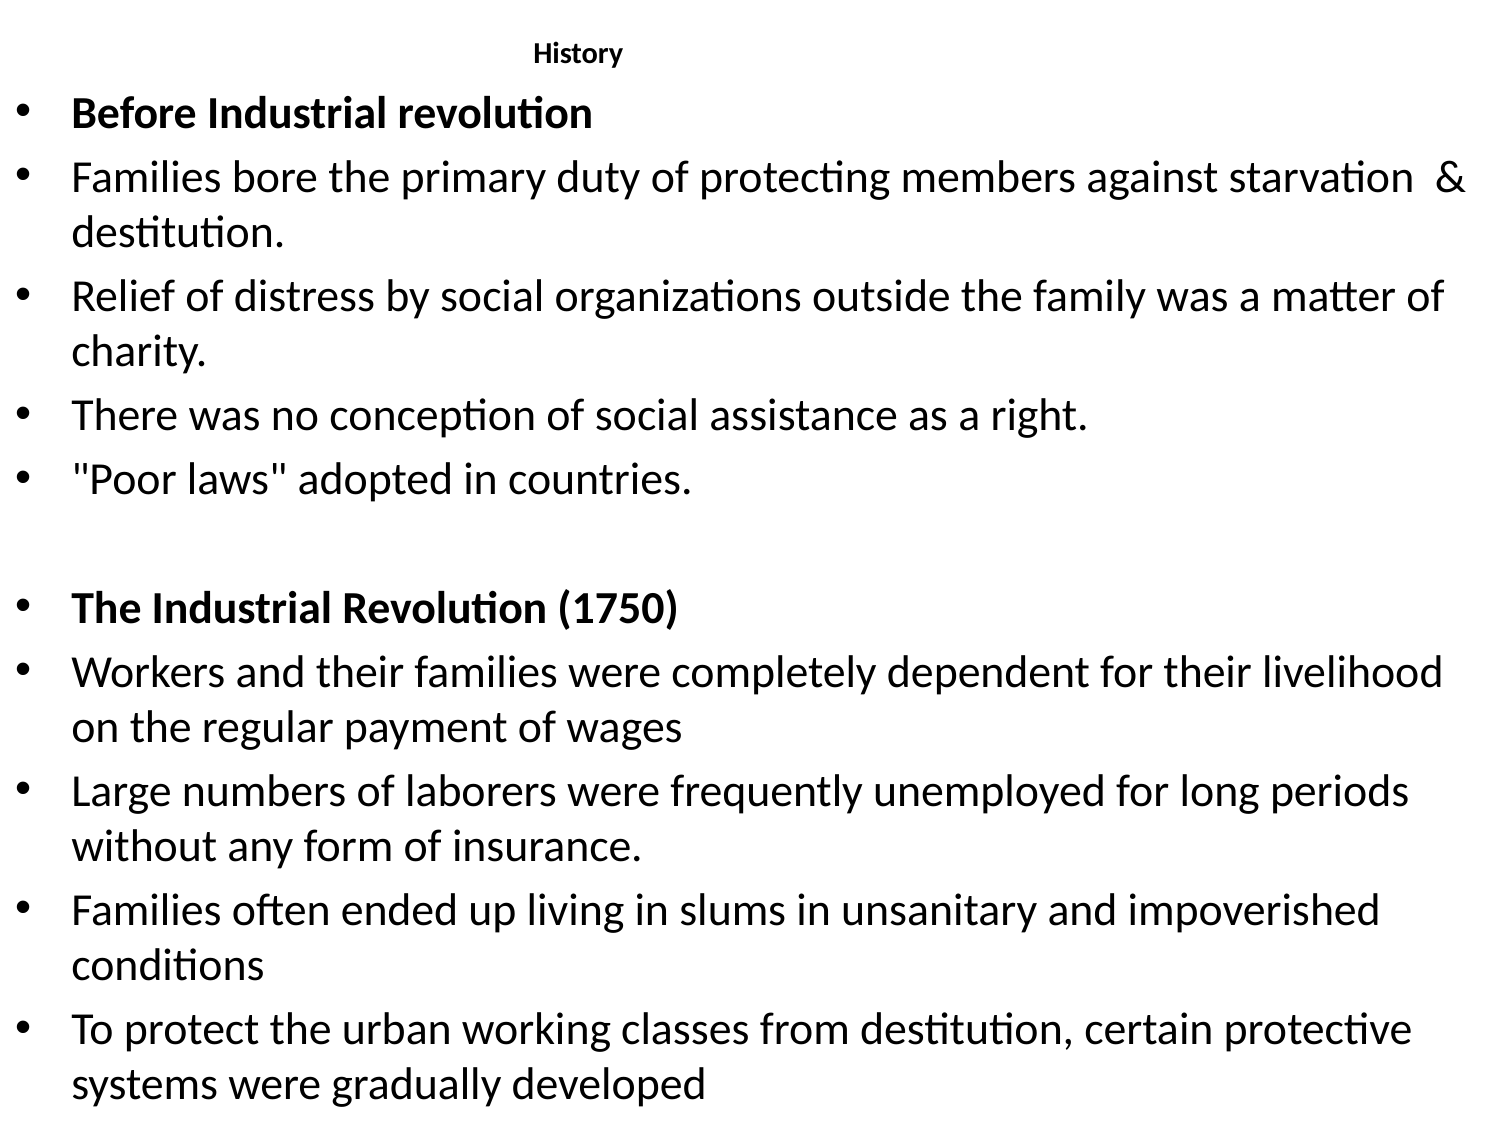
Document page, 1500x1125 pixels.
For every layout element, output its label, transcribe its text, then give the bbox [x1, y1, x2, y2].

list Before Industrial revolution Families bore the primary duty of protecting members against starvation & destitution. Relief of distress by social organizations outside the family was a matter of charity. There was no conception of social assistance as a right. "Poor laws" adopted in countries. The Industrial Revolution (1750) Workers and their families were completely dependent for their livelihood on the regular payment of wages Large numbers of laborers were frequently unemployed for long periods without any form of insurance. Families often ended up living in slums in unsanitary and impoverished conditions To protect the urban working classes from destitution, certain protective systems were gradually developed [0, 75, 1500, 1125]
title History [0, 24, 1250, 75]
